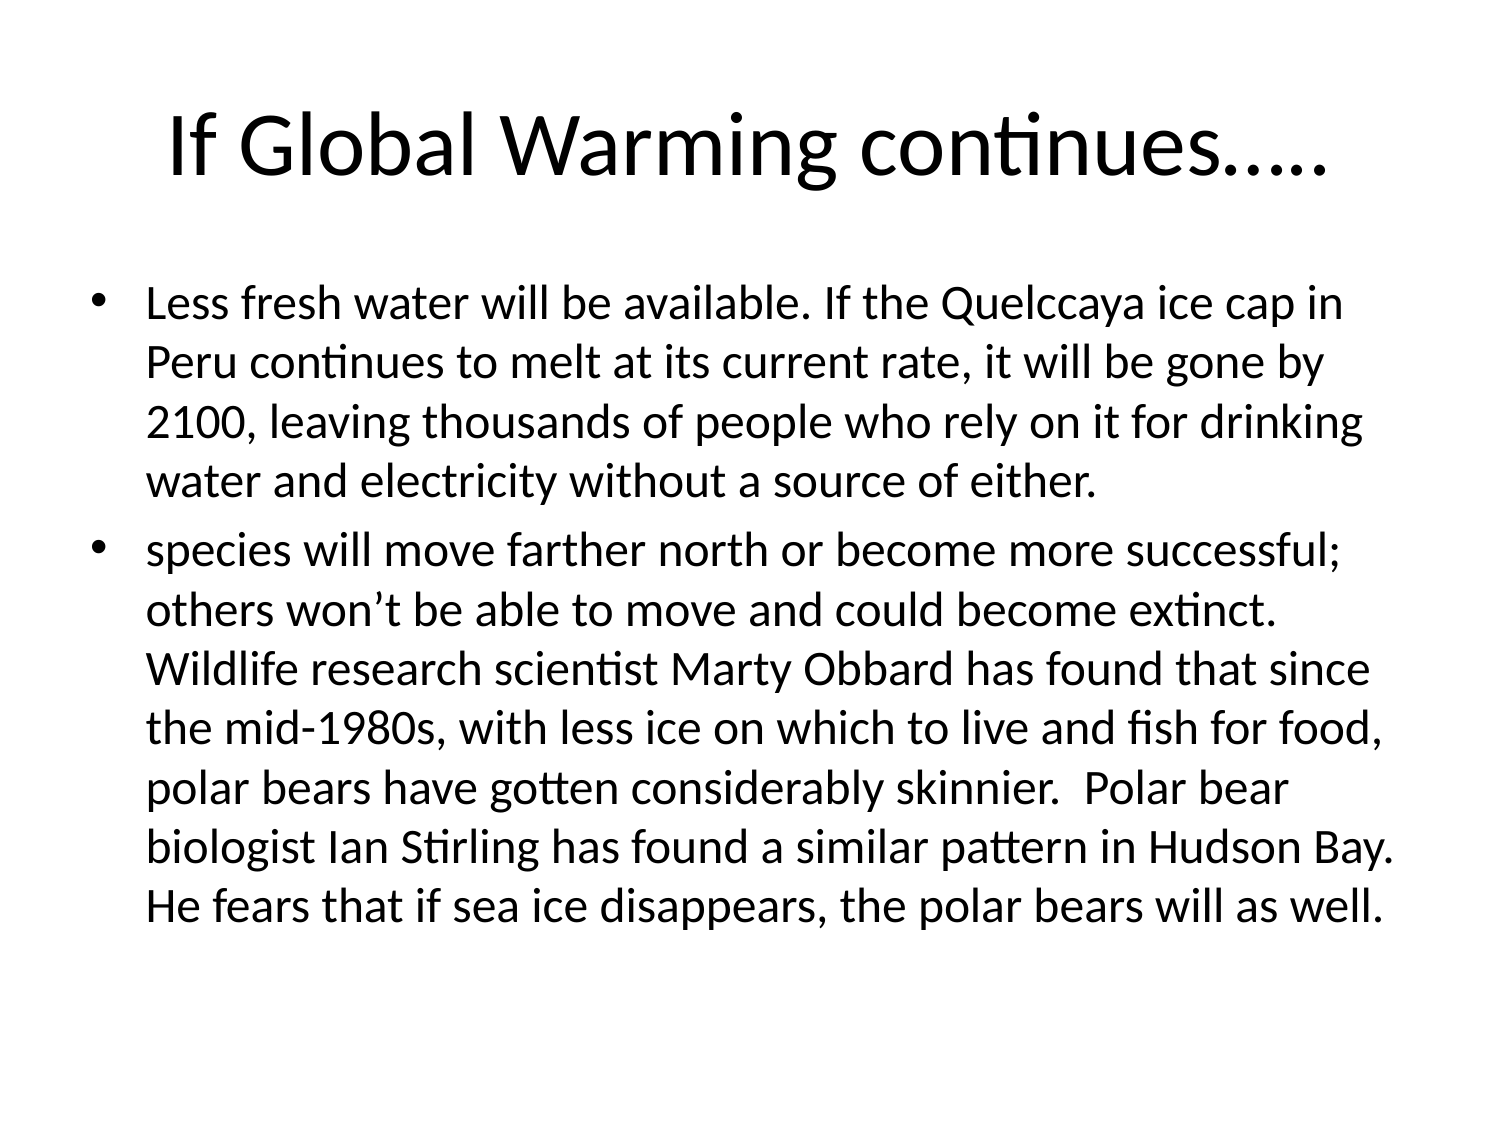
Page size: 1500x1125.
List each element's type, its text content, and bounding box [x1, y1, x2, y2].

list Less fresh water will be available. If the Quelccaya ice cap in Peru continues to melt at its current rate, it will be gone by 2100, leaving thousands of people who rely on it for drinking water and electricity without a source of either. species will move farther north or become more successful; others won’t be able to move and could become extinct. Wildlife research scientist Marty Obbard has found that since the mid-1980s, with less ice on which to live and fish for food, polar bears have gotten considerably skinnier. Polar bear biologist Ian Stirling has found a similar pattern in Hudson Bay. He fears that if sea ice disappears, the polar bears will as well. [75, 262, 1425, 1005]
title If Global Warming continues….. [75, 45, 1425, 233]
